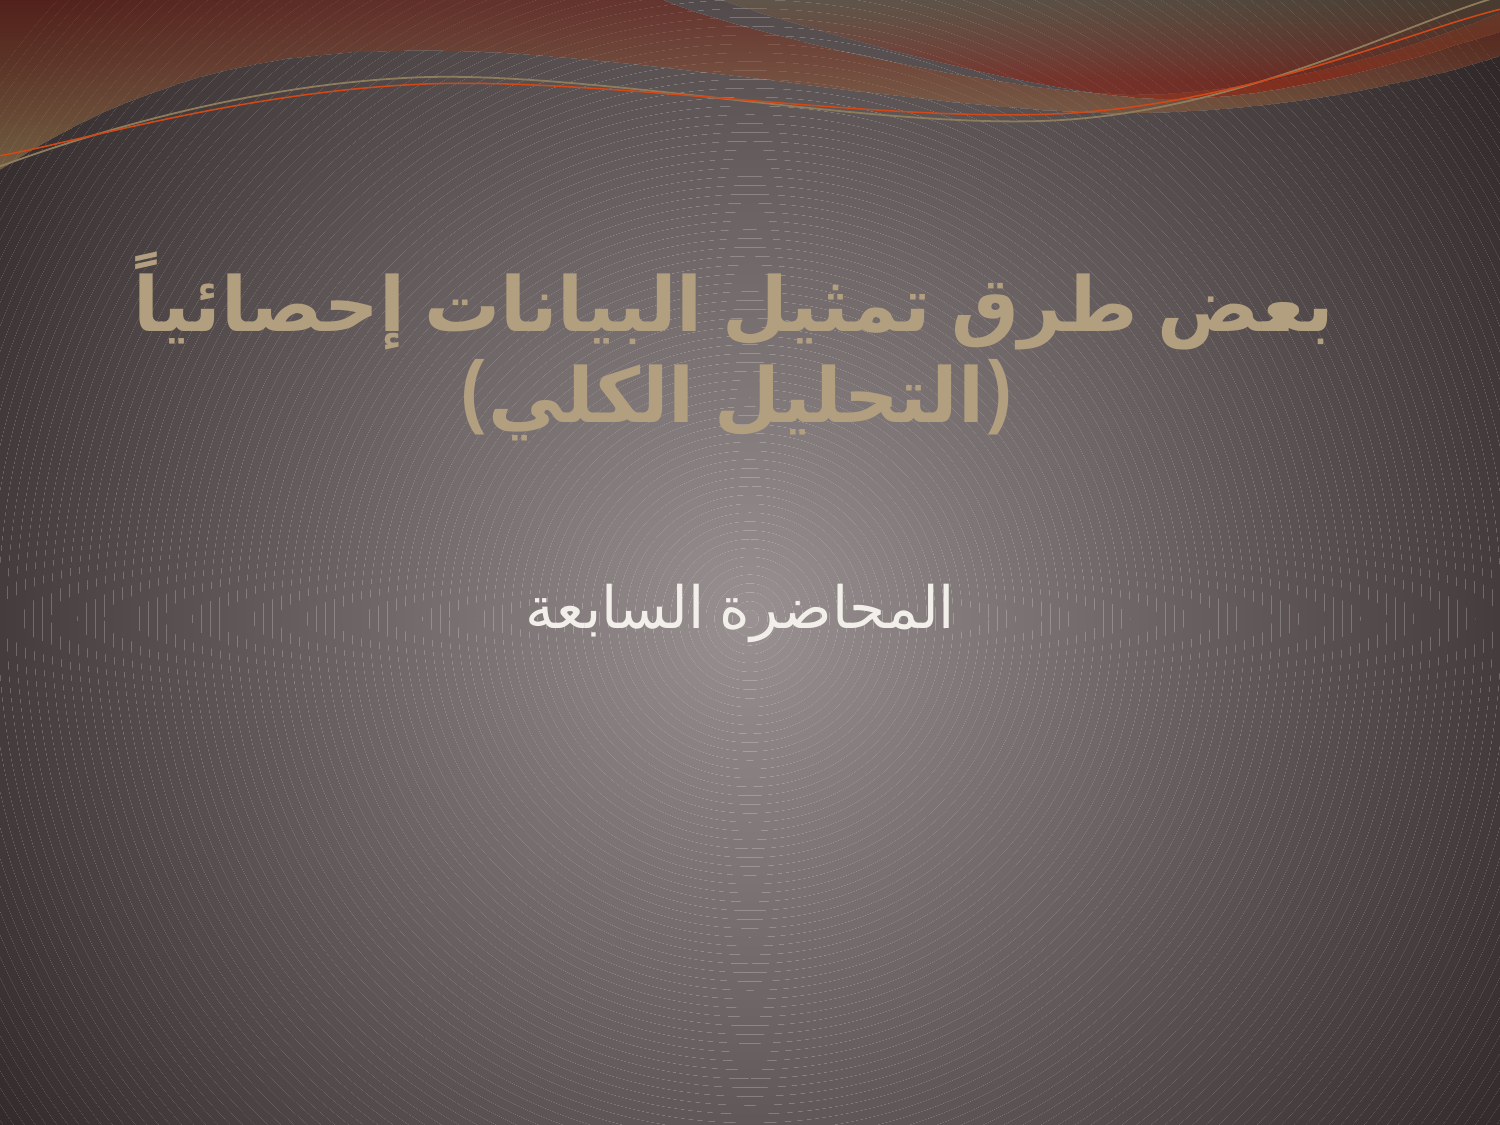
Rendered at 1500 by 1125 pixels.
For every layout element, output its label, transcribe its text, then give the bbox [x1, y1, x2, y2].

subtitle المحاضرة السابعة [117, 562, 1360, 938]
title بعض طرق تمثيل البيانات إحصائياً (التحليل الكلي) [123, 196, 1353, 438]
